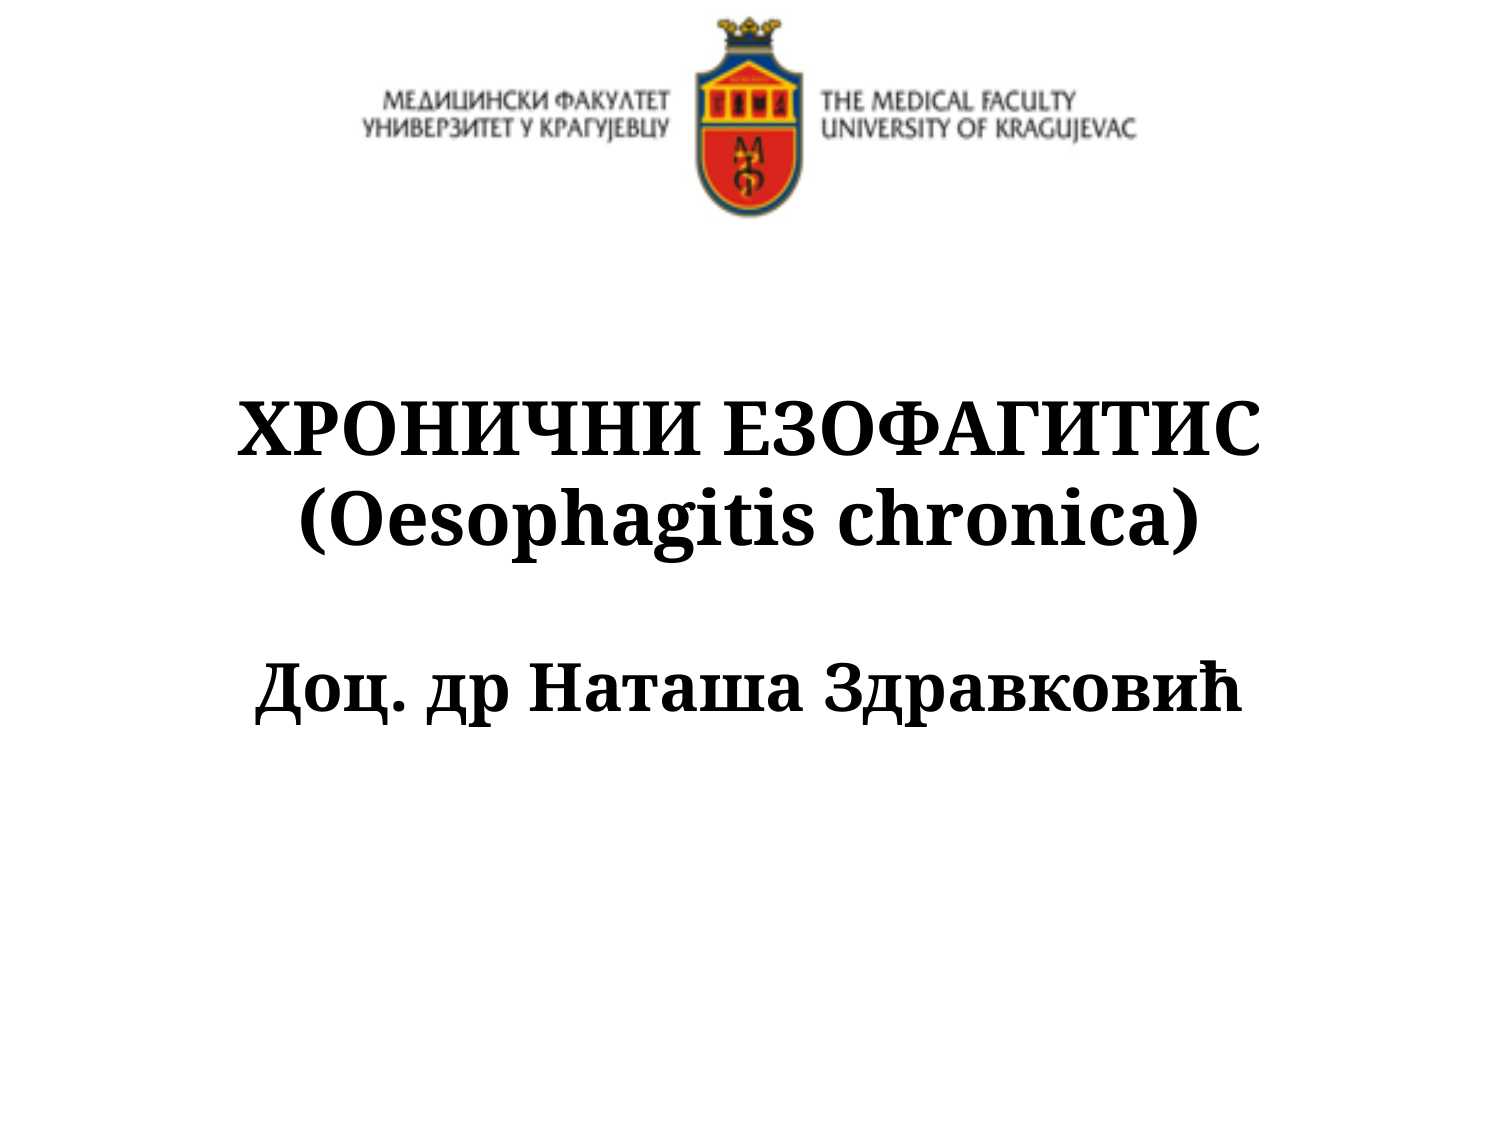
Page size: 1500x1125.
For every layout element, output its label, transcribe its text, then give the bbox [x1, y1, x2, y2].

title ХРОНИЧНИ ЕЗОФАГИТИС (Oesophagitis chronica) [112, 349, 1388, 591]
picture [210, 12, 1351, 251]
subtitle Доц. др Наташа Здравковић [225, 637, 1275, 925]
